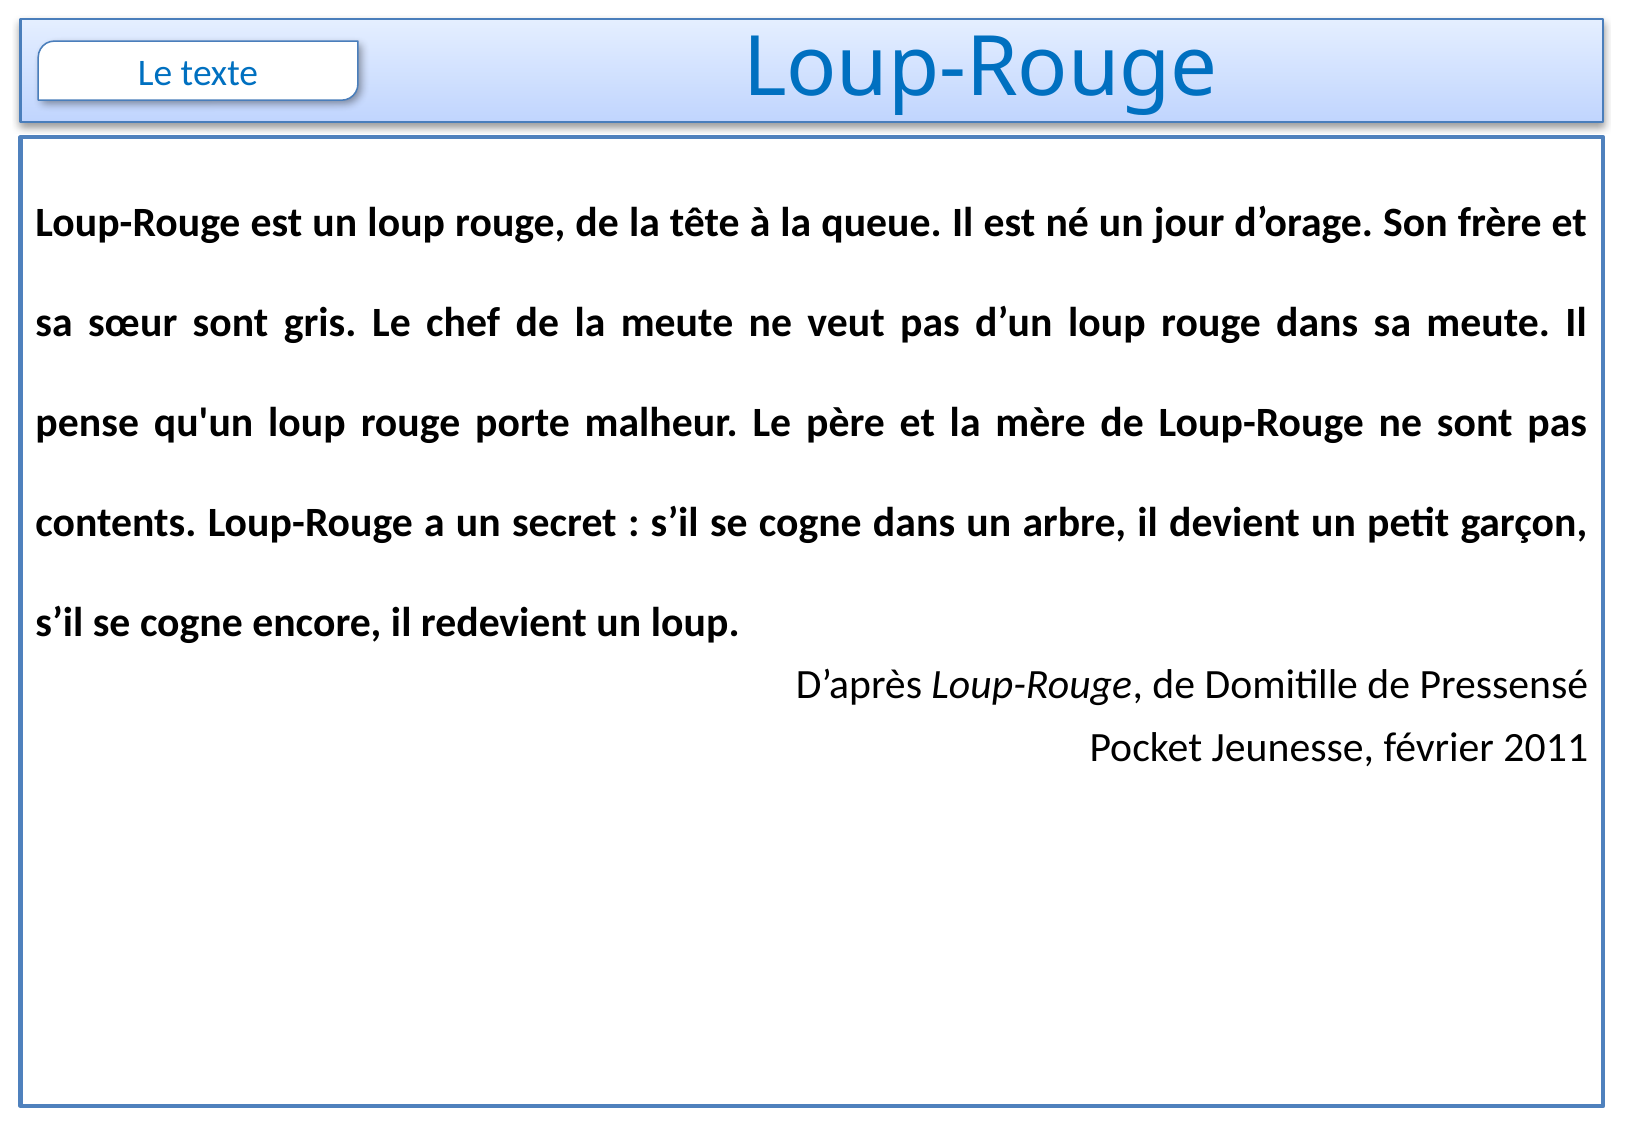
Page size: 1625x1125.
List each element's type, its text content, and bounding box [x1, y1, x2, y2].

list Loup-Rouge est un loup rouge, de la tête à la queue. Il est né un jour d’orage. Son frère et sa sœur sont gris. Le chef de la meute ne veut pas d’un loup rouge dans sa meute. Il pense qu'un loup rouge porte malheur. Le père et la mère de Loup-Rouge ne sont pas contents. Loup-Rouge a un secret : s’il se cogne dans un arbre, il devient un petit garçon, s’il se cogne encore, il redevient un loup. D’après Loup-Rouge, de Domitille de Pressensé Pocket Jeunesse, février 2011 [18, 135, 1605, 1108]
title Loup-Rouge [357, 4, 1604, 120]
